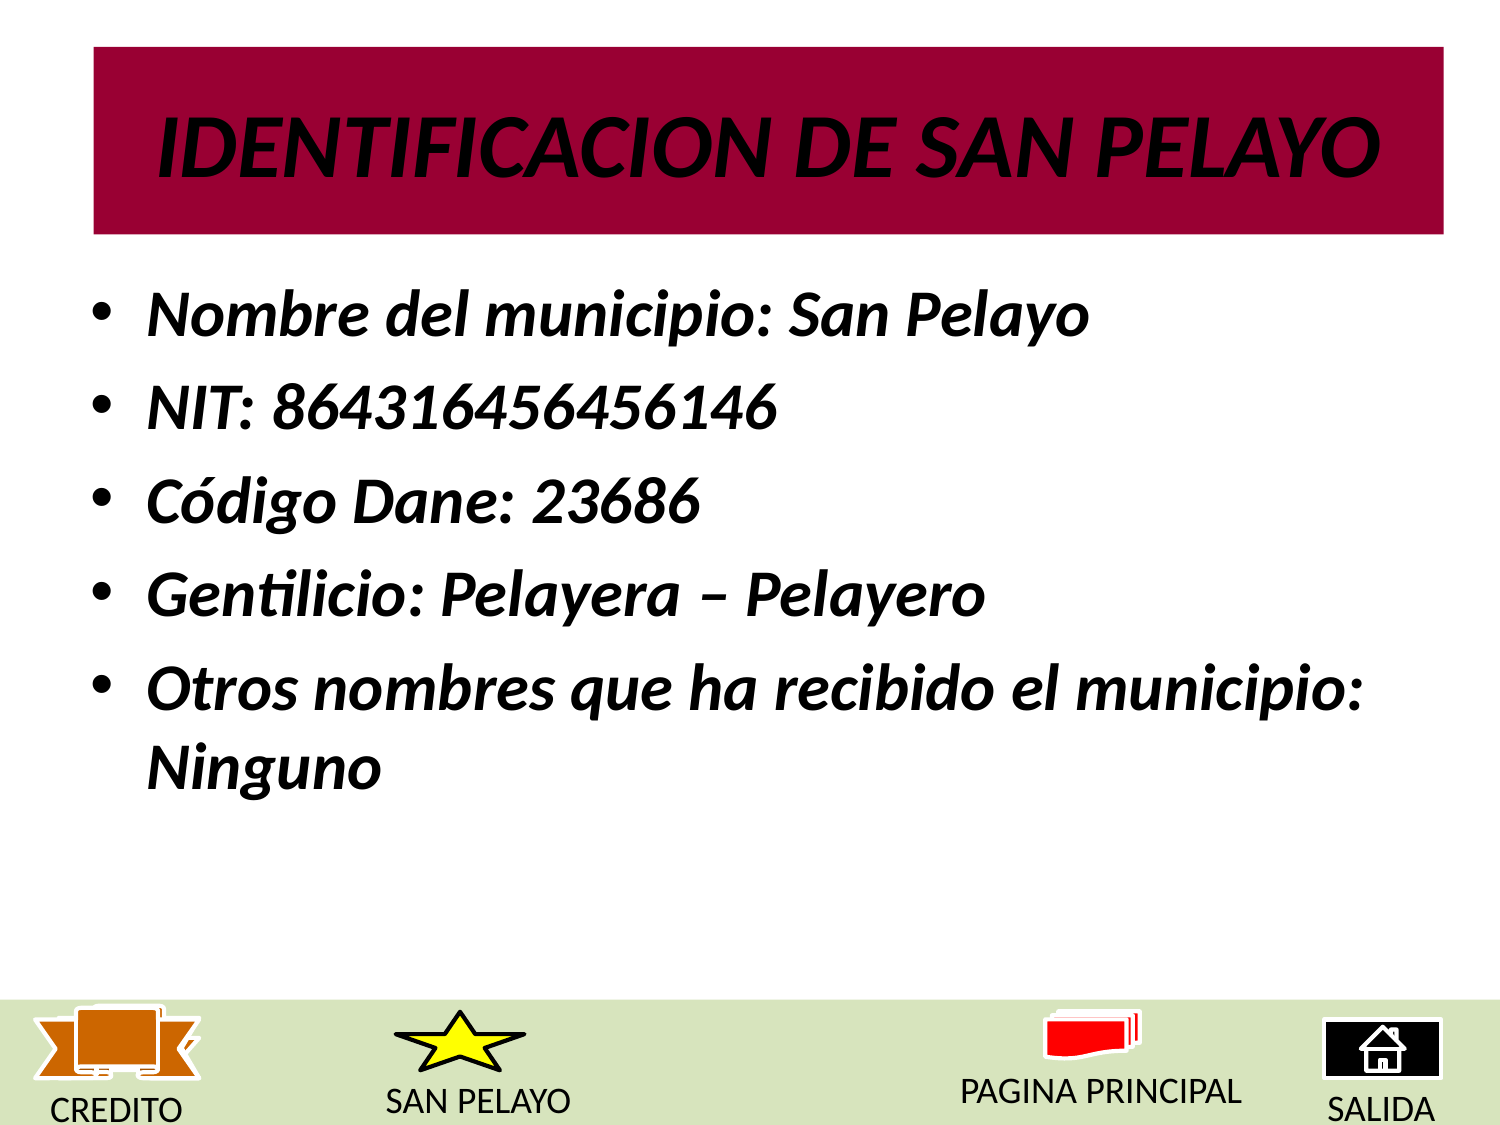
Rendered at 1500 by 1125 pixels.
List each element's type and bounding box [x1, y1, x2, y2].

text_box [0, 997, 1500, 1125]
title [93, 46, 1444, 235]
list [75, 262, 1425, 903]
